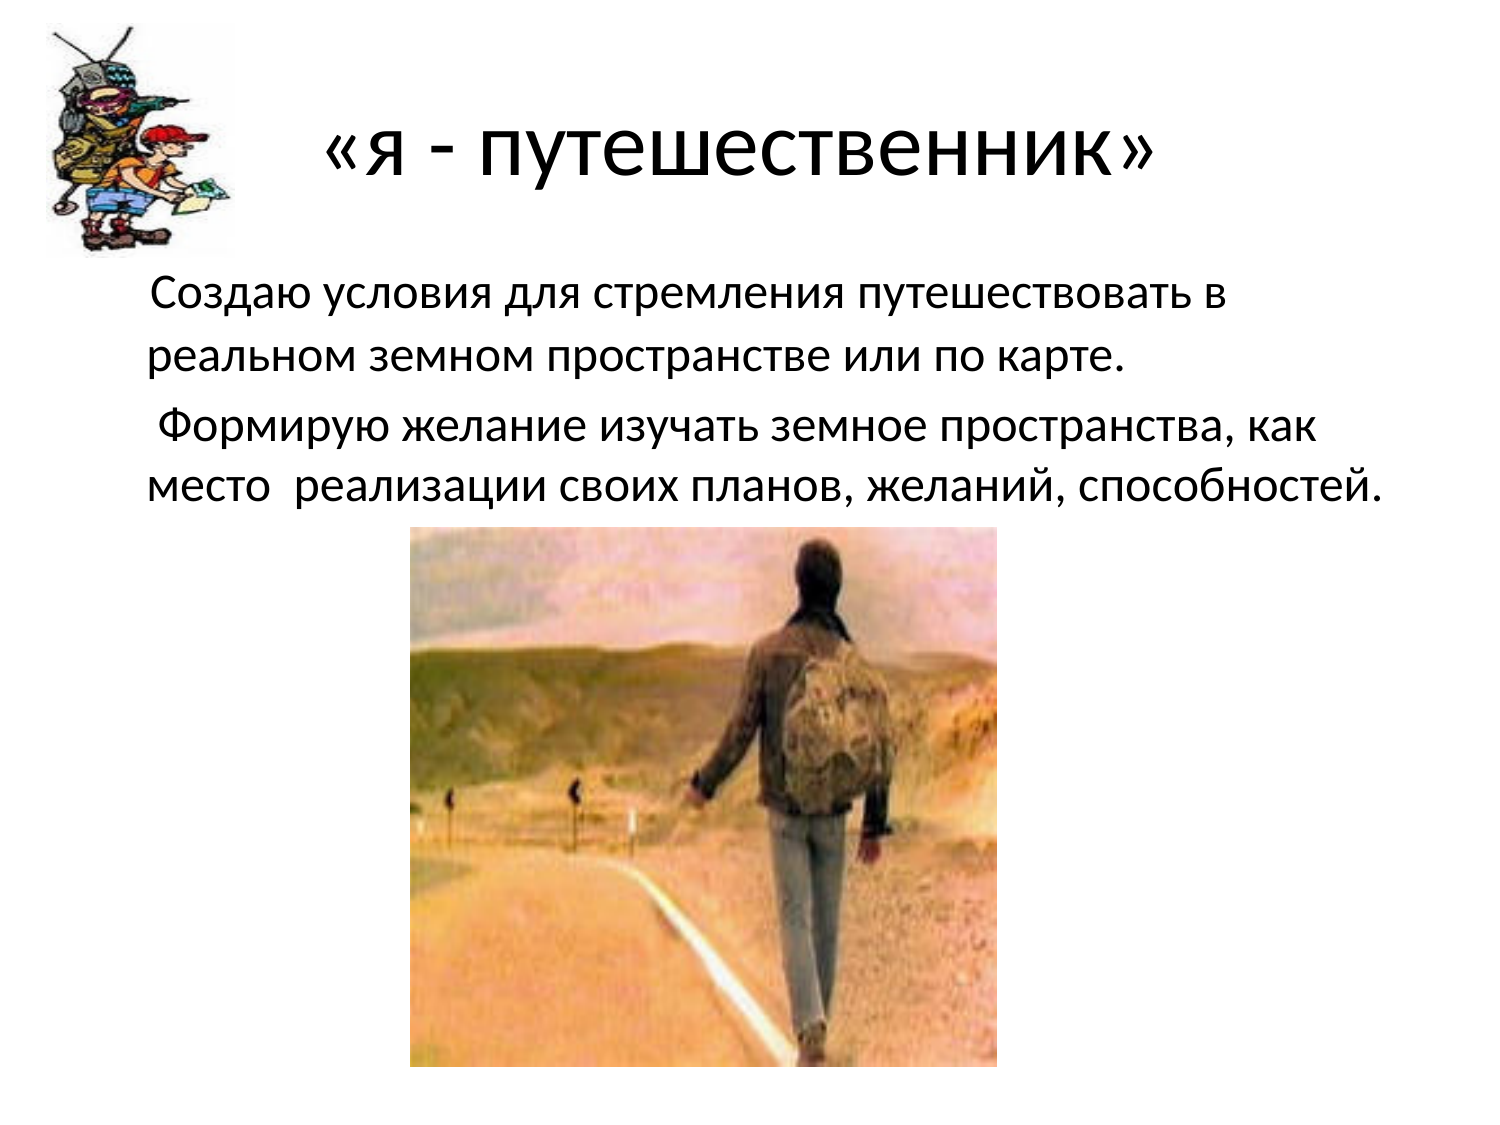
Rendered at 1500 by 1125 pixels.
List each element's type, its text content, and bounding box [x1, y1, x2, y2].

picture [409, 527, 997, 1067]
title «я - путешественник» [238, 45, 1425, 233]
list Создаю условия для стремления путешествовать в реальном земном пространстве или по карте. Формирую желание изучать земное пространства, как место реализации своих планов, желаний, способностей. [75, 234, 1425, 1067]
picture [46, 23, 235, 259]
